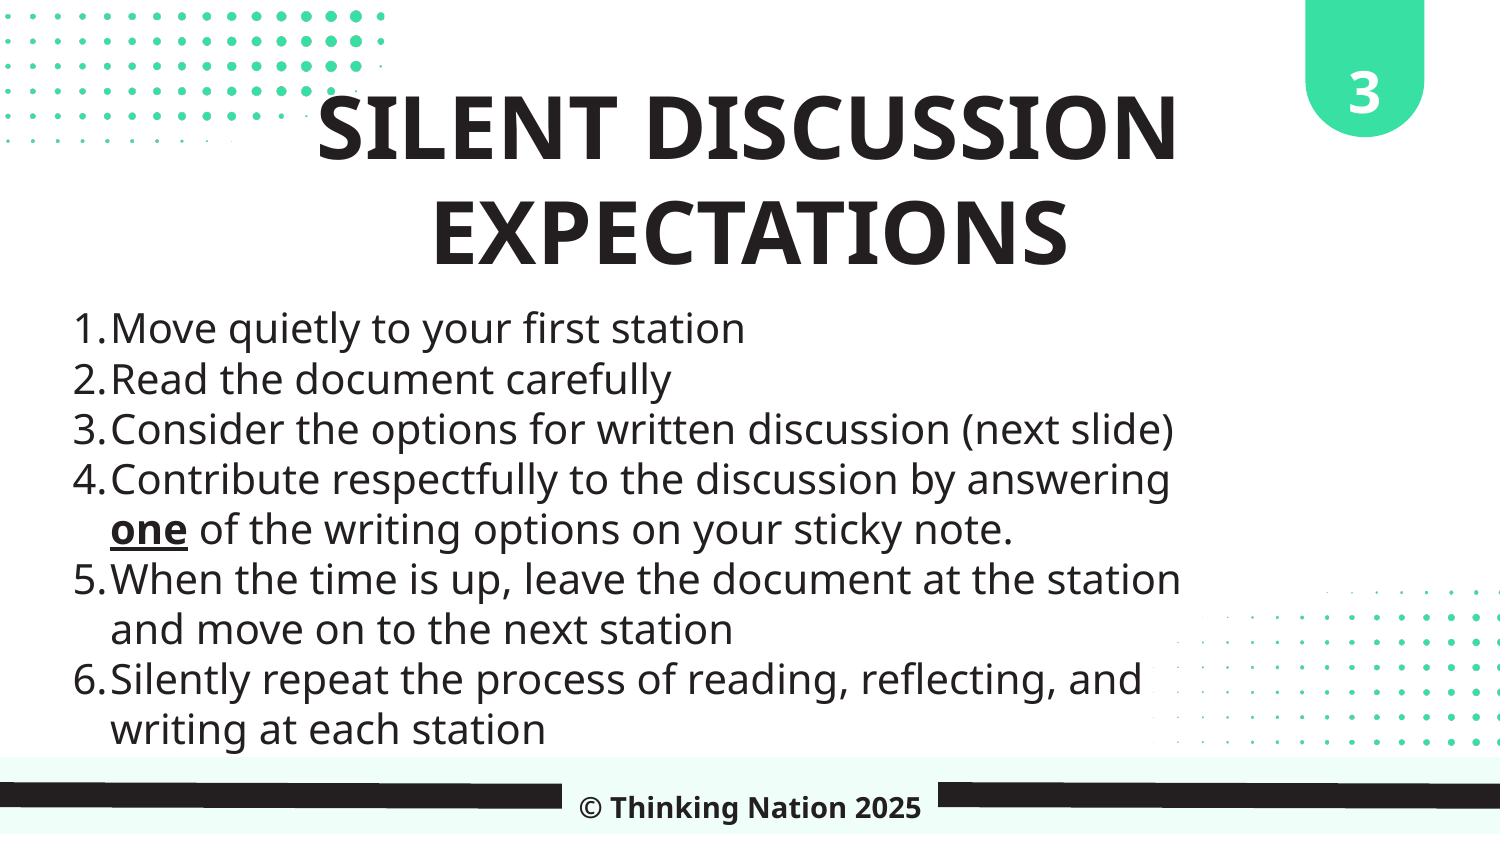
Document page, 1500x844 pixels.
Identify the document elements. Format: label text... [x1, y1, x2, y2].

text_box [1128, 590, 1500, 755]
text_box Move quietly to your first station Read the document carefully Consider the options for written discussion (next slide) Contribute respectfully to the discussion by answering one of the writing options on your sticky note. When the time is up, leave the document at the station and move on to the next station Silently repeat the process of reading, reflecting, and writing at each station [72, 302, 1220, 753]
text_box SILENT DISCUSSION EXPECTATIONS [209, 71, 1291, 282]
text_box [0, 756, 1500, 835]
text_box [0, 0, 385, 144]
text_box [1300, 0, 1430, 138]
